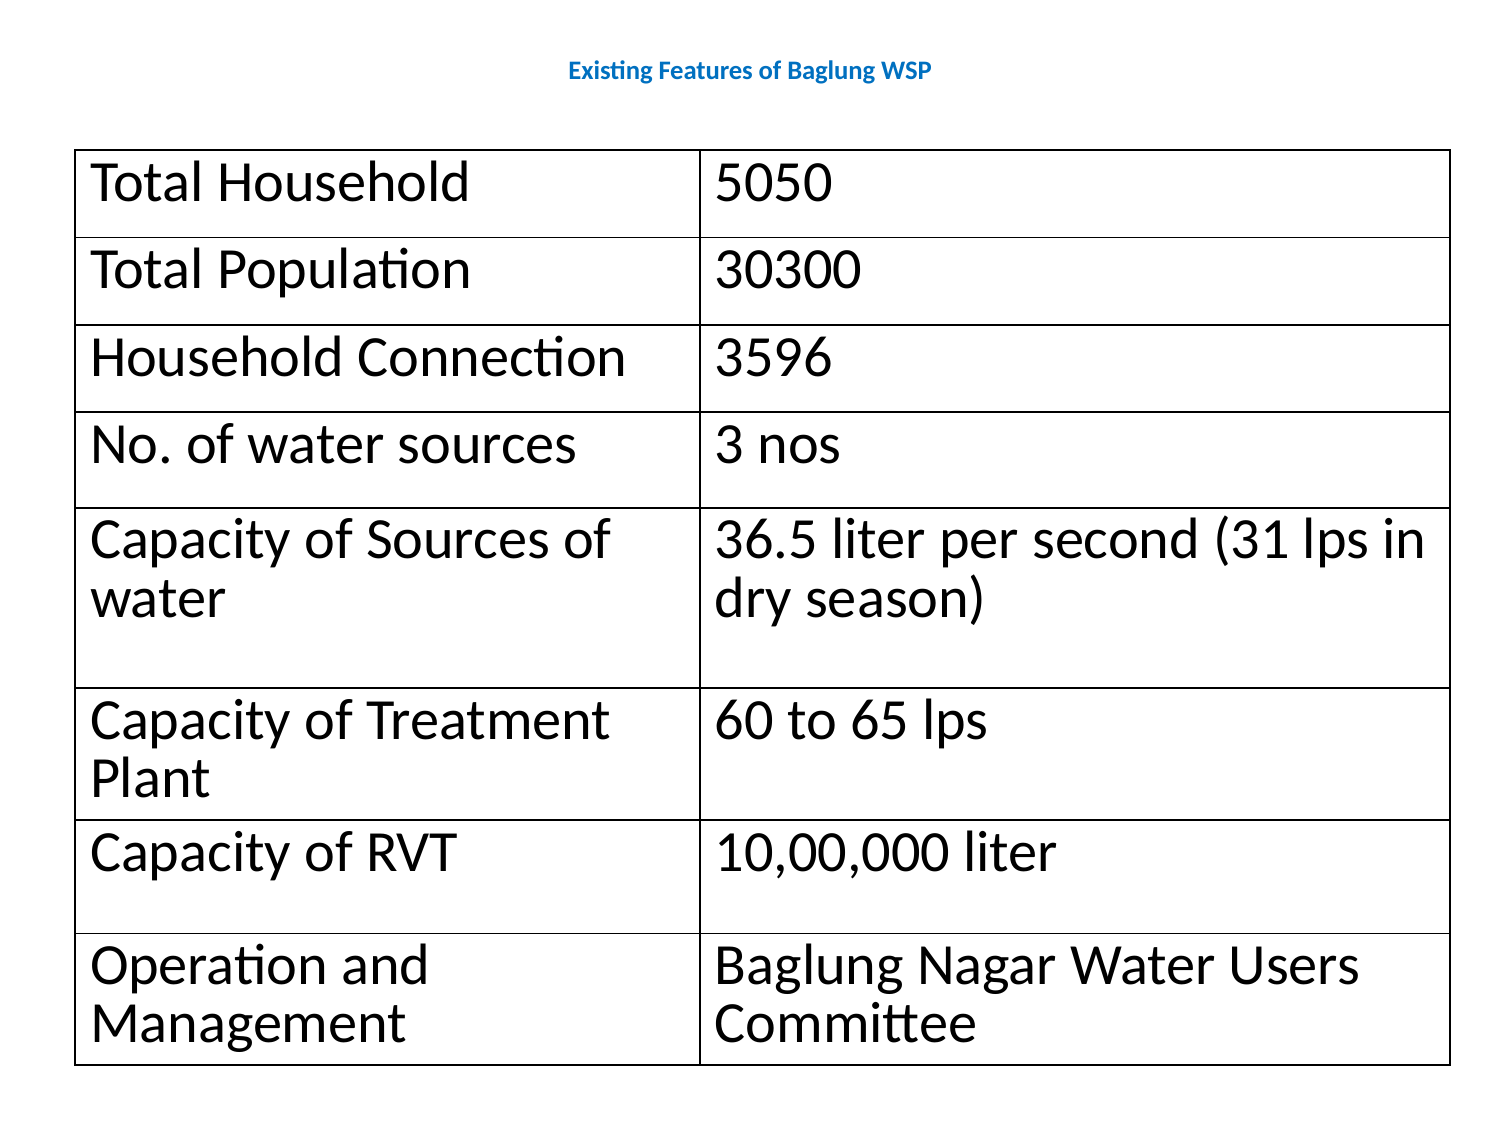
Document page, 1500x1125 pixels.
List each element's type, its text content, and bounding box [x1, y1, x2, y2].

table_header 5050 [701, 151, 1449, 237]
table_cell Capacity of RVT [76, 821, 699, 933]
table_cell 3596 [701, 326, 1449, 411]
table_cell 3 nos [701, 413, 1449, 507]
table_cell 10,00,000 liter [701, 821, 1449, 933]
table_cell 36.5 liter per second (31 lps in dry season) [701, 509, 1449, 687]
table_cell Total Population [76, 238, 699, 324]
table_cell Baglung Nagar Water Users Committee [701, 934, 1449, 1064]
table_cell No. of water sources [76, 413, 699, 507]
table_cell 30300 [701, 238, 1449, 324]
table_cell Operation and Management [76, 934, 699, 1064]
table_cell Capacity of Treatment Plant [76, 689, 699, 819]
title Existing Features of Baglung WSP [75, 12, 1425, 125]
table_cell Household Connection [76, 326, 699, 411]
table_cell 60 to 65 lps [701, 689, 1449, 819]
table_header Total Household [76, 151, 699, 237]
table_cell Capacity of Sources of water [76, 509, 699, 687]
